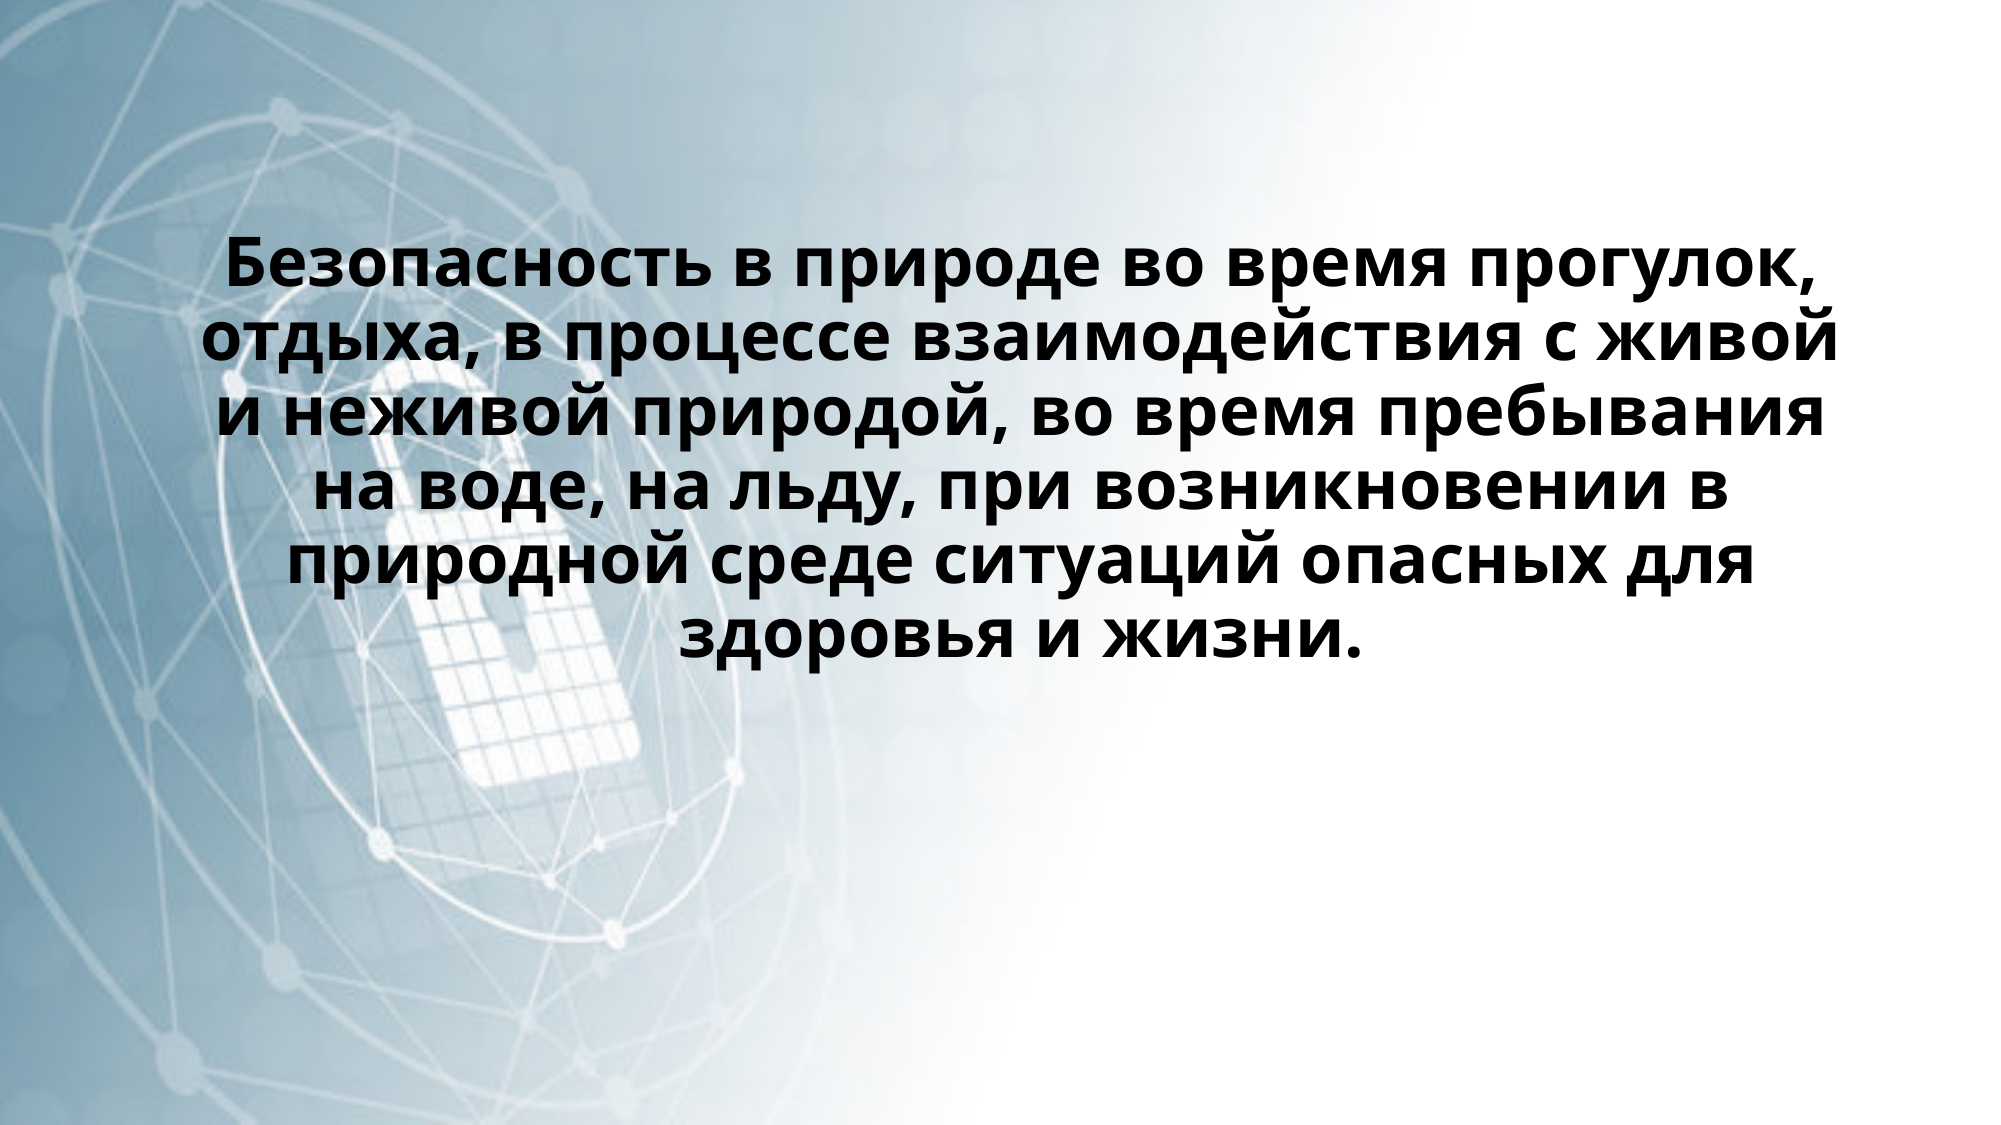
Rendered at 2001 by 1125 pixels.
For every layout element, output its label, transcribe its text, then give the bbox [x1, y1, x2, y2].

picture [0, 0, 2001, 1125]
title Безопасность в природе во время прогулок, отдыха, в процессе взаимодействия с живой и неживой природой, во время пребывания на воде, на льду, при возникновении в природной среде ситуаций опасных для здоровья и жизни. [159, 216, 1884, 683]
